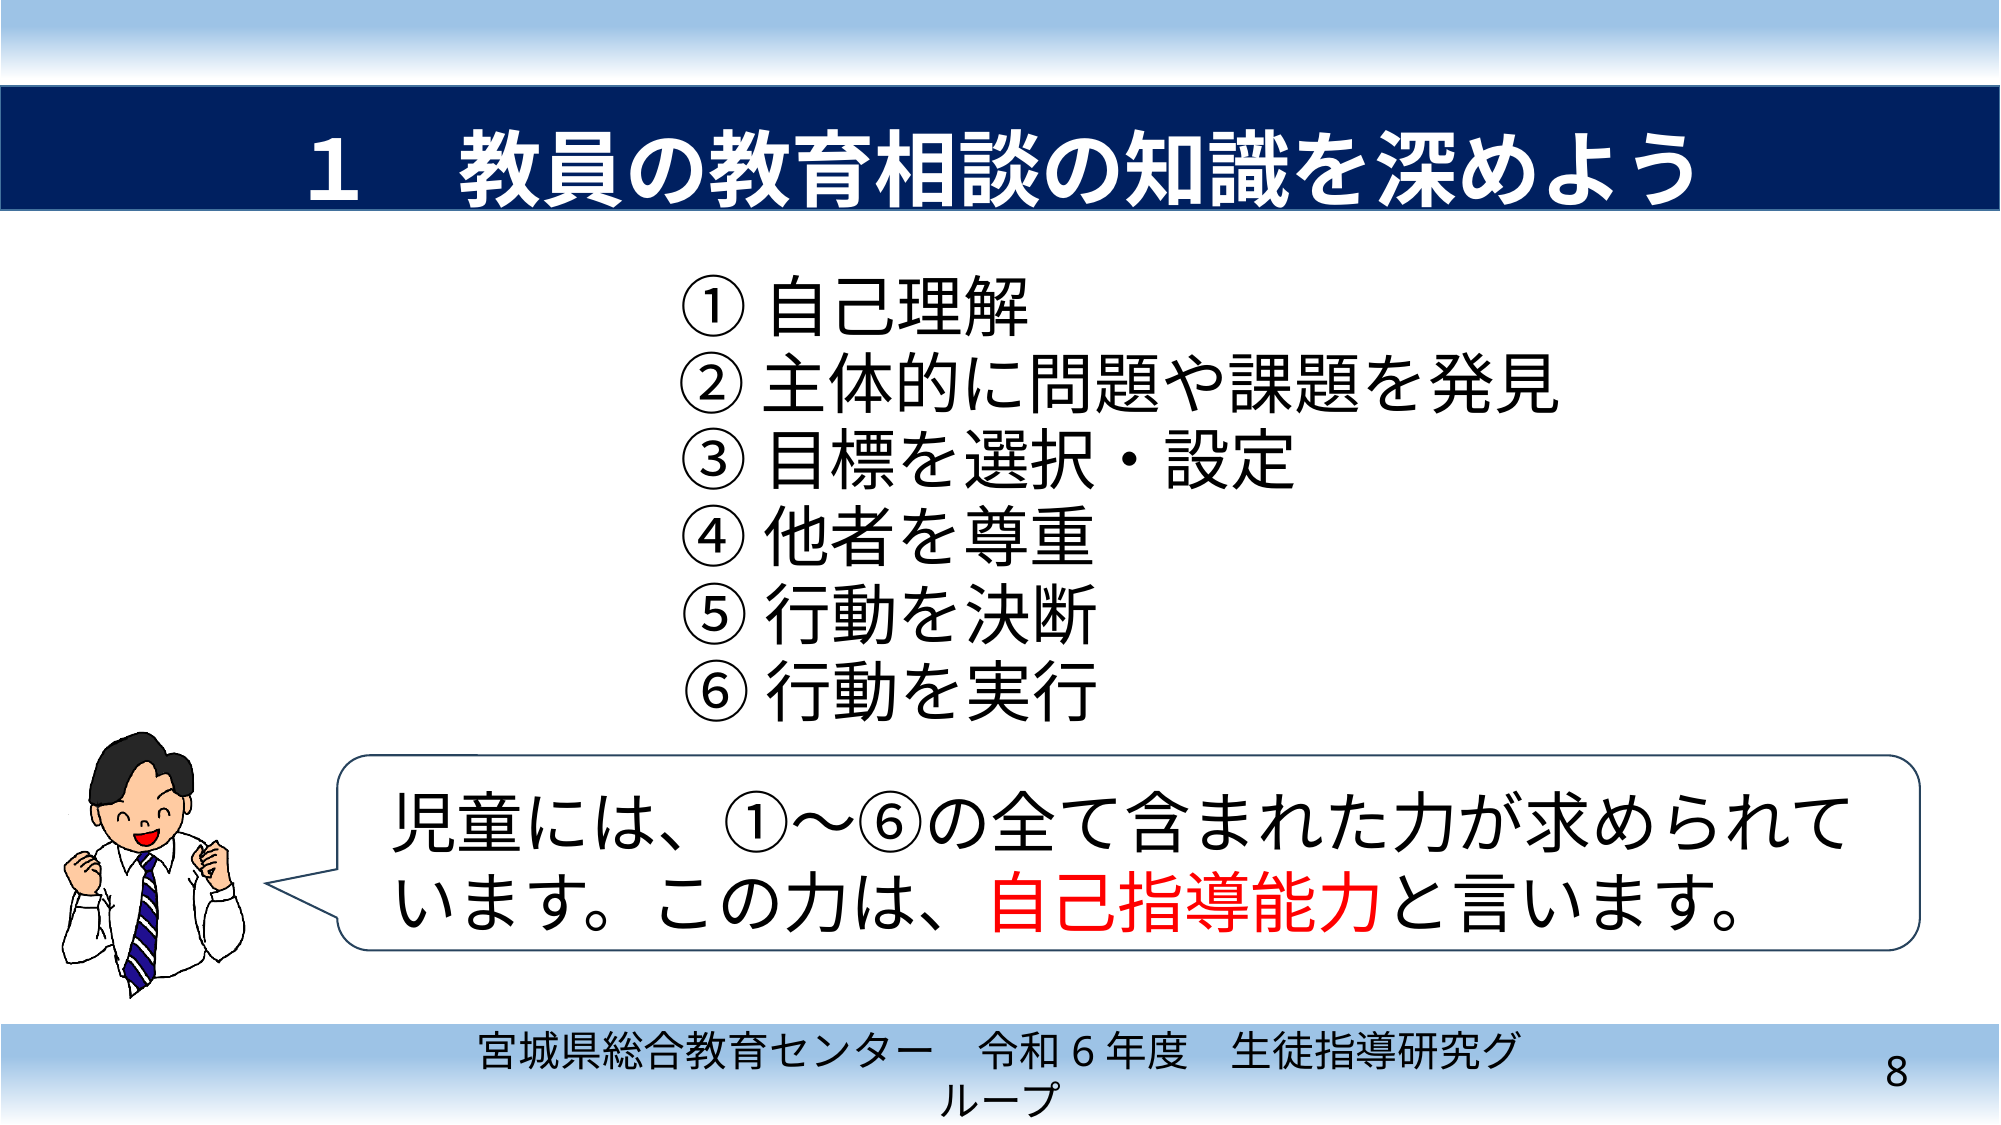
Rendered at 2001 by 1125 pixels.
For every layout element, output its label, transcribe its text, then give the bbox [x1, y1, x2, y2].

text_box [1780, 85, 2000, 211]
text_box ⑥行動を実行 [668, 642, 1316, 737]
text_box ②主体的に問題や課題を発見 [663, 334, 1780, 430]
slide_number 7 [1811, 1043, 1925, 1104]
text_box [0, 85, 220, 211]
text_box ①自己理解 [665, 257, 1335, 334]
text_box ④他者を尊重 [665, 487, 1313, 582]
picture [33, 724, 285, 1001]
text_box 宮城県総合教育センター 令和6年度 生徒指導研究グループ [428, 1045, 1572, 1105]
text_box ⑤行動を決断 [666, 565, 1314, 660]
text_box １ 教員の教育相談の知識を深めよう [220, 59, 1780, 224]
text_box [285, 754, 1921, 952]
text_box ③目標を選択・設定 [665, 410, 1316, 506]
text_box 児童には、①～⑥の全て含まれた力が求められています。この力は、自己指導能力と言います。 [375, 773, 1911, 949]
